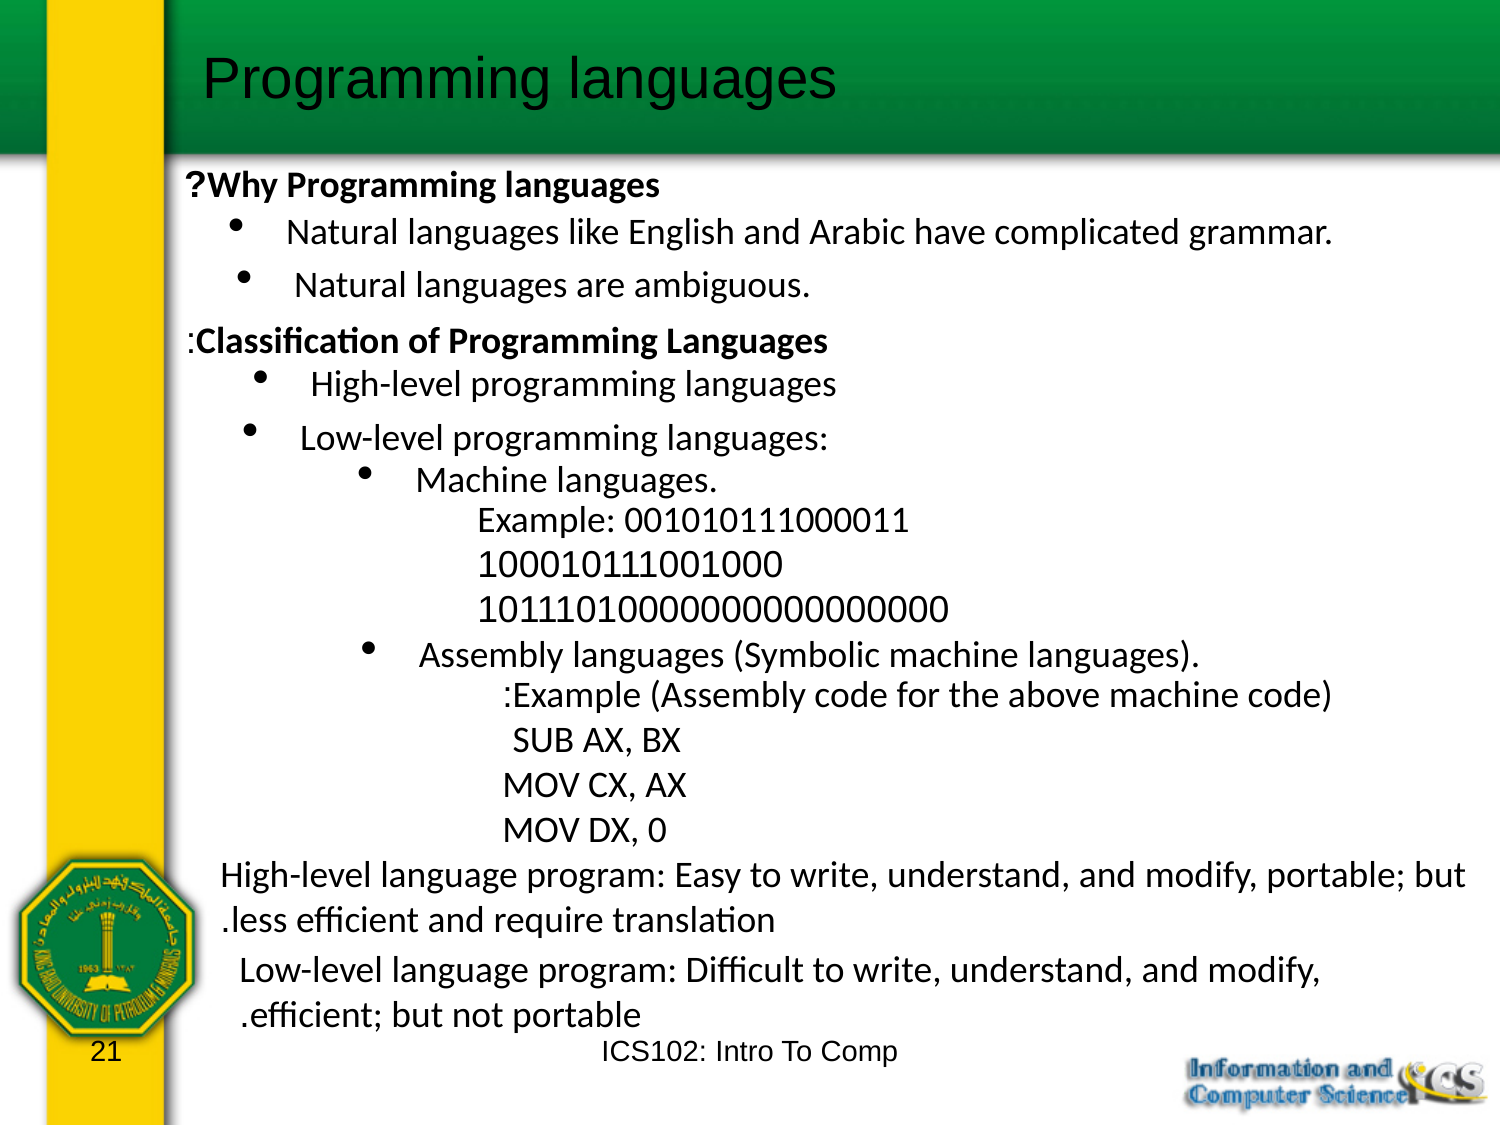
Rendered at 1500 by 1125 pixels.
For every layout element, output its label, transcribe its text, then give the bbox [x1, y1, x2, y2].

text_box Low-level language program: Difficult to write, understand, and modify, efficient; but not portable. [224, 938, 1419, 1043]
text_box Assembly languages (Symbolic machine languages). [347, 619, 1217, 683]
slide_number 21 [74, 1024, 426, 1103]
footer ICS102: Intro To Comp [512, 1043, 988, 1103]
text_box Why Programming languages? [169, 149, 676, 213]
text_box Natural languages are ambiguous. [223, 248, 827, 305]
text_box Machine languages. [344, 444, 734, 507]
text_box Low-level programming languages: [229, 401, 845, 465]
text_box Classification of Programming Languages: [171, 305, 845, 368]
text_box Natural languages like English and Arabic have complicated grammar. [215, 196, 1429, 260]
text_box Example (Assembly code for the above machine code): SUB AX, BX MOV CX, AX MOV DX, 0 [487, 663, 1363, 858]
text_box Example: 001010111000011 100010111001000 10111010000000000000000 [462, 487, 1363, 637]
text_box High-level language program: Easy to write, understand, and modify, portable; but less efficient and require translation. [205, 842, 1498, 948]
text_box High-level programming languages [239, 348, 862, 412]
title Programming languages [187, 28, 863, 122]
picture [0, 0, 1500, 1125]
